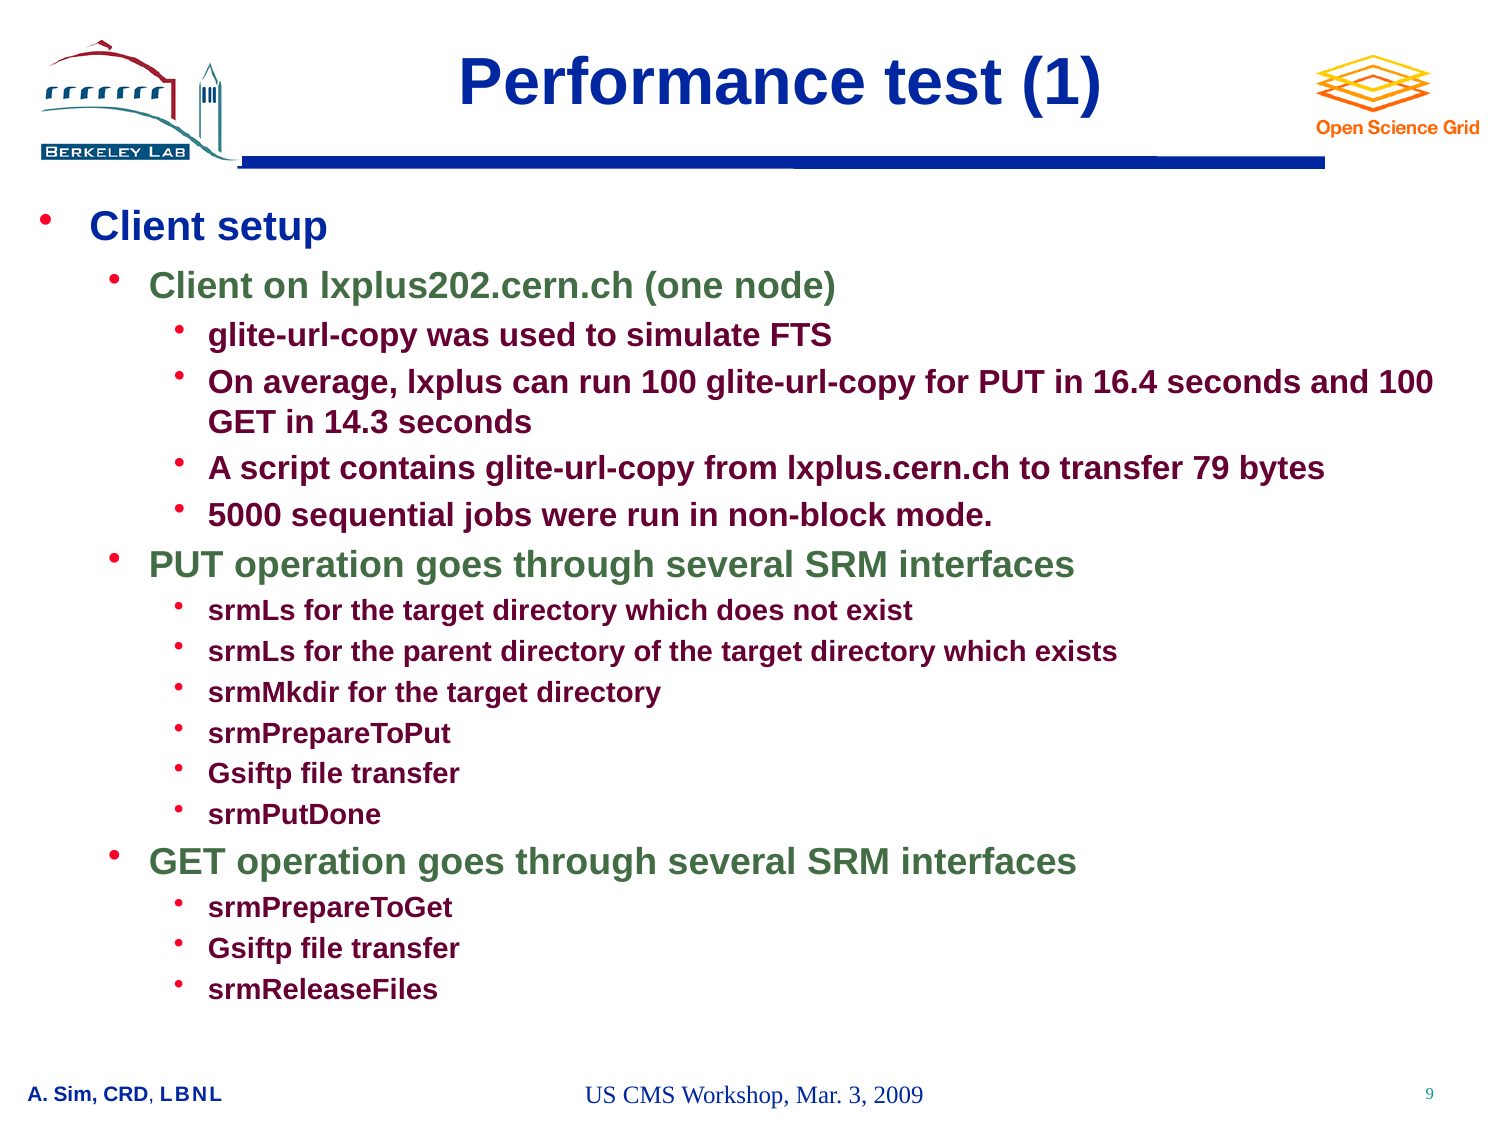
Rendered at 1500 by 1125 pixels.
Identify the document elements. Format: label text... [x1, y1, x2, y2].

picture [1326, 38, 1496, 150]
list Client setup Client on lxplus202.cern.ch (one node) glite-url-copy was used to simulate FTS On average, lxplus can run 100 glite-url-copy for PUT in 16.4 seconds and 100 GET in 14.3 seconds A script contains glite-url-copy from lxplus.cern.ch to transfer 79 bytes 5000 sequential jobs were run in non-block mode. PUT operation goes through several SRM interfaces srmLs for the target directory which does not exist srmLs for the parent directory of the target directory which exists srmMkdir for the target directory srmPrepareToPut Gsiftp file transfer srmPutDone GET operation goes through several SRM interfaces srmPrepareToGet Gsiftp file transfer srmReleaseFiles [24, 199, 1476, 1063]
title Performance test (1) [236, 0, 1326, 156]
